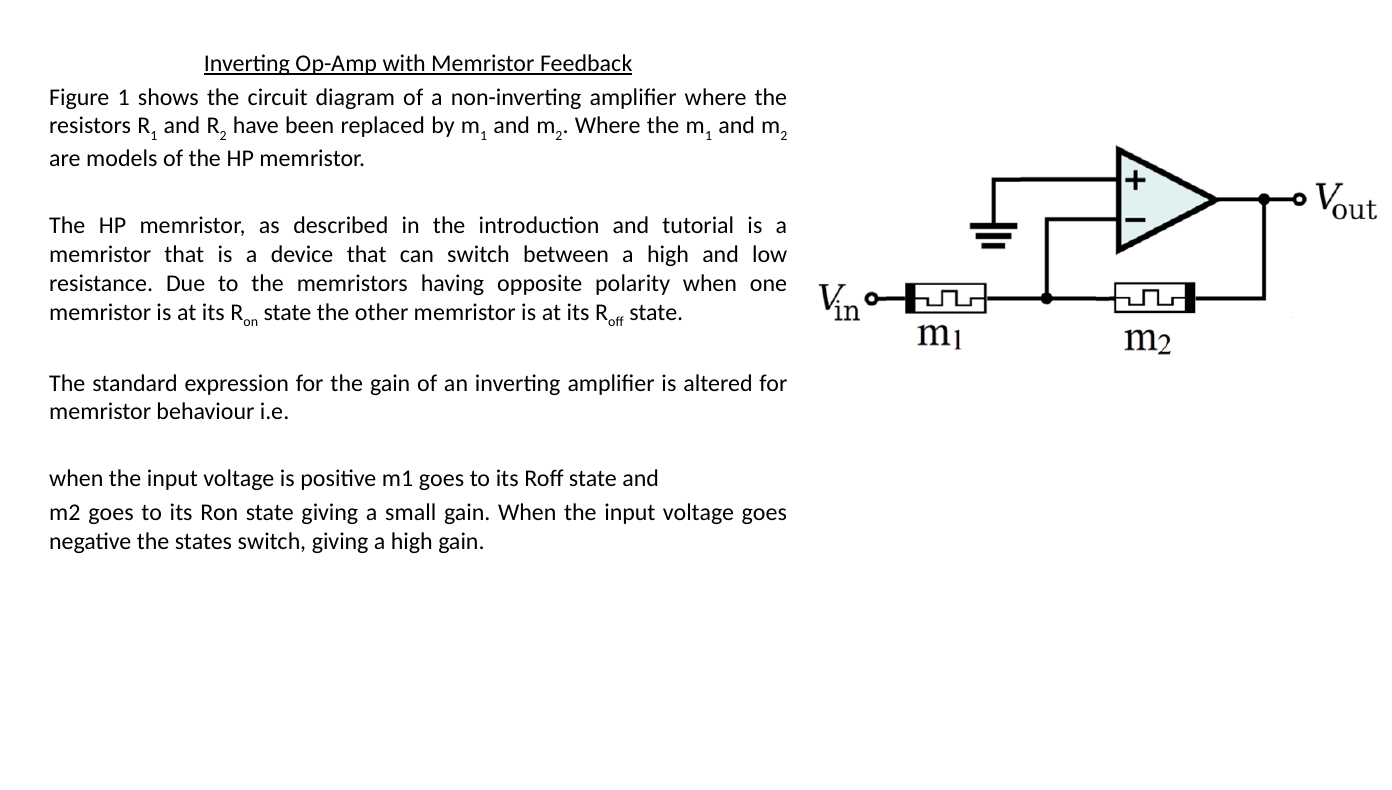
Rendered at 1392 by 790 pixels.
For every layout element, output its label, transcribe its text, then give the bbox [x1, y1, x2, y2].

text_box Inverting Op-Amp with Memristor Feedback Figure 1 shows the circuit diagram of a non-inverting amplifier where the resistors R1 and R2 have been replaced by m1 and m2. Where the m1 and m2 are models of the HP memristor. The HP memristor, as described in the introduction and tutorial is a memristor that is a device that can switch between a high and low resistance. Due to the memristors having opposite polarity when one memristor is at its Ron state the other memristor is at its Roff state. The standard expression for the gain of an inverting amplifier is altered for memristor behaviour i.e. when the input voltage is positive m1 goes to its Roff state and m2 goes to its Ron state giving a small gain. When the input voltage goes negative the states switch, giving a high gain. [34, 40, 803, 702]
picture [813, 122, 1392, 374]
